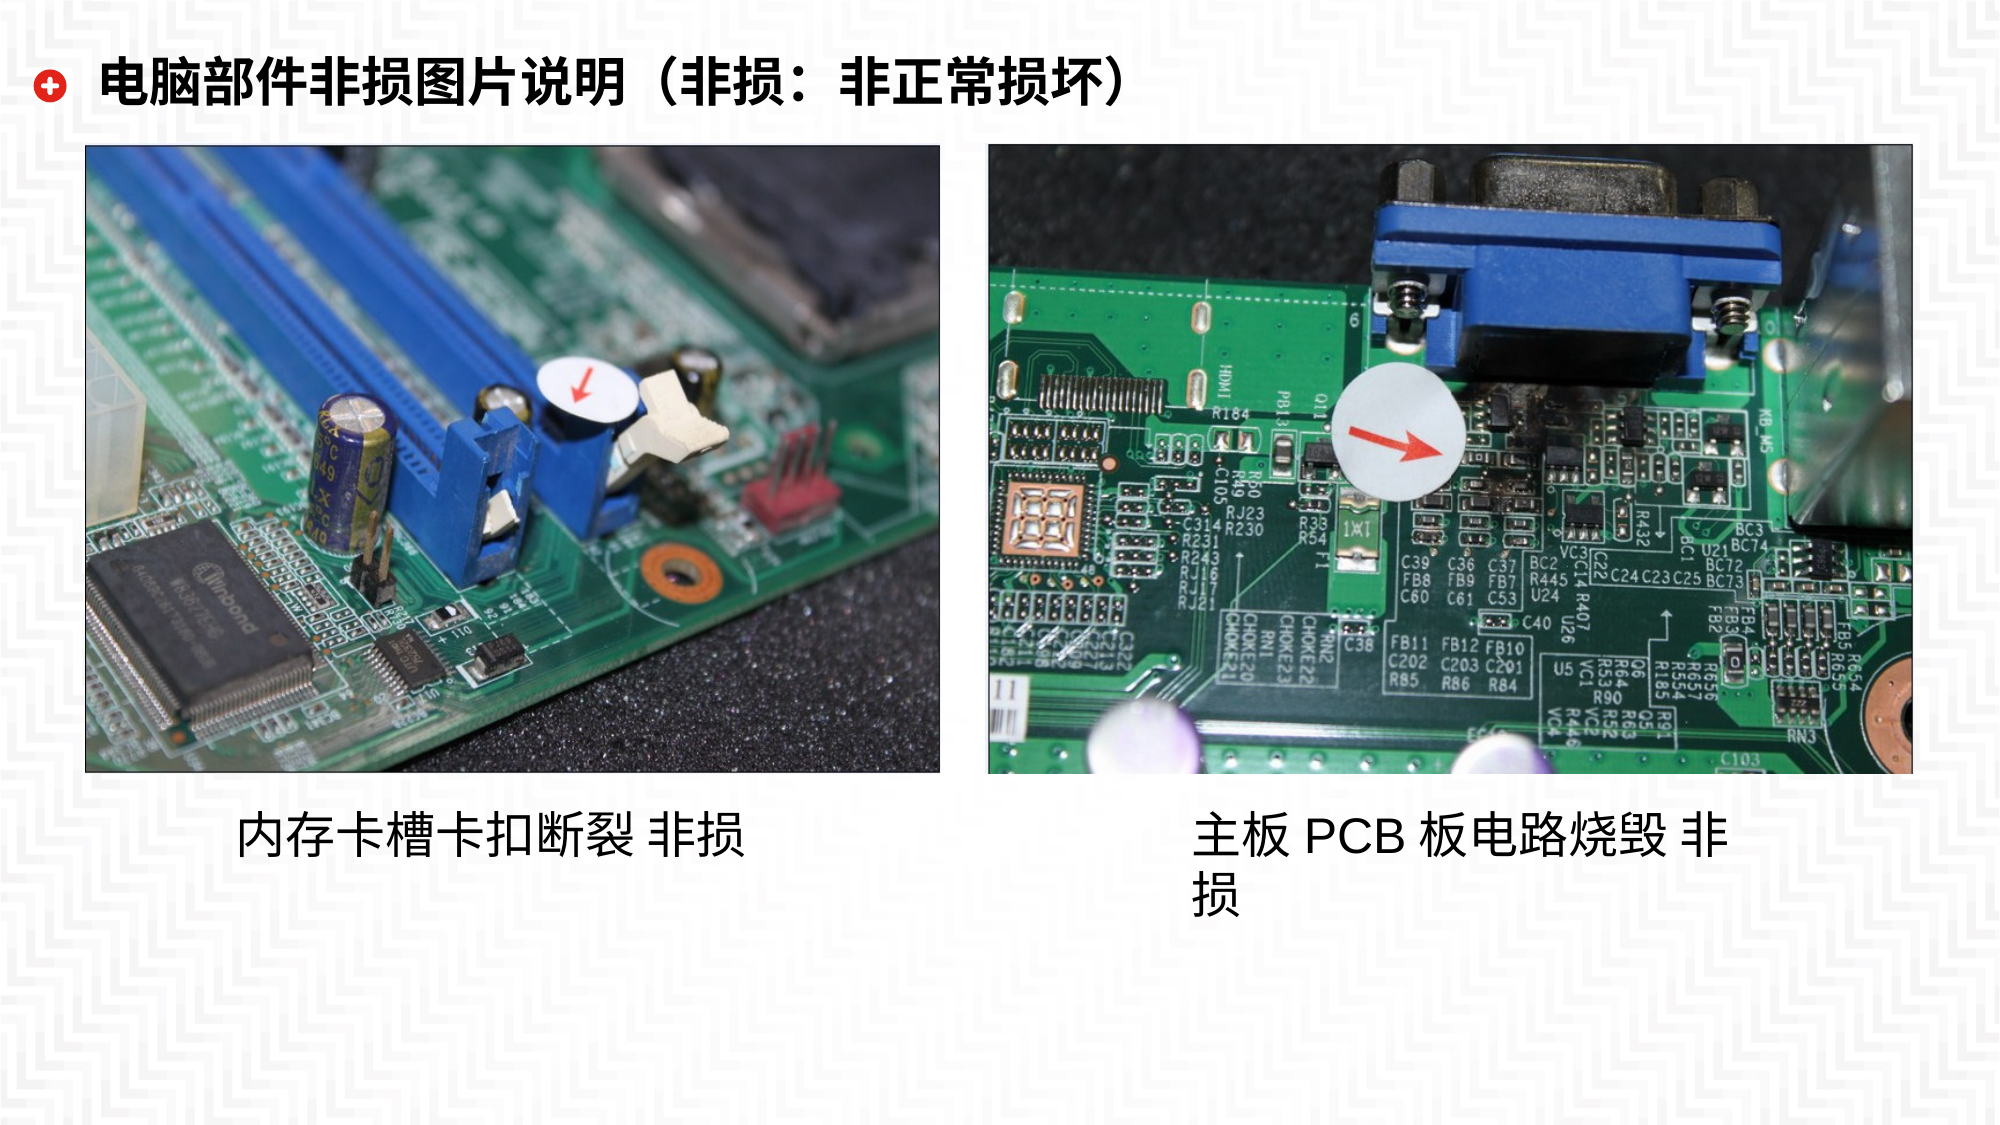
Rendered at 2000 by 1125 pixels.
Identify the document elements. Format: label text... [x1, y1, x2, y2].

text_box 电脑部件非损图片说明（非损：非正常损坏） [85, 18, 1236, 144]
picture [0, 0, 2000, 1125]
text_box 内存卡槽卡扣断裂 非损 [220, 796, 823, 872]
text_box 主板PCB板电路烧毁 非损 [1177, 796, 1779, 932]
